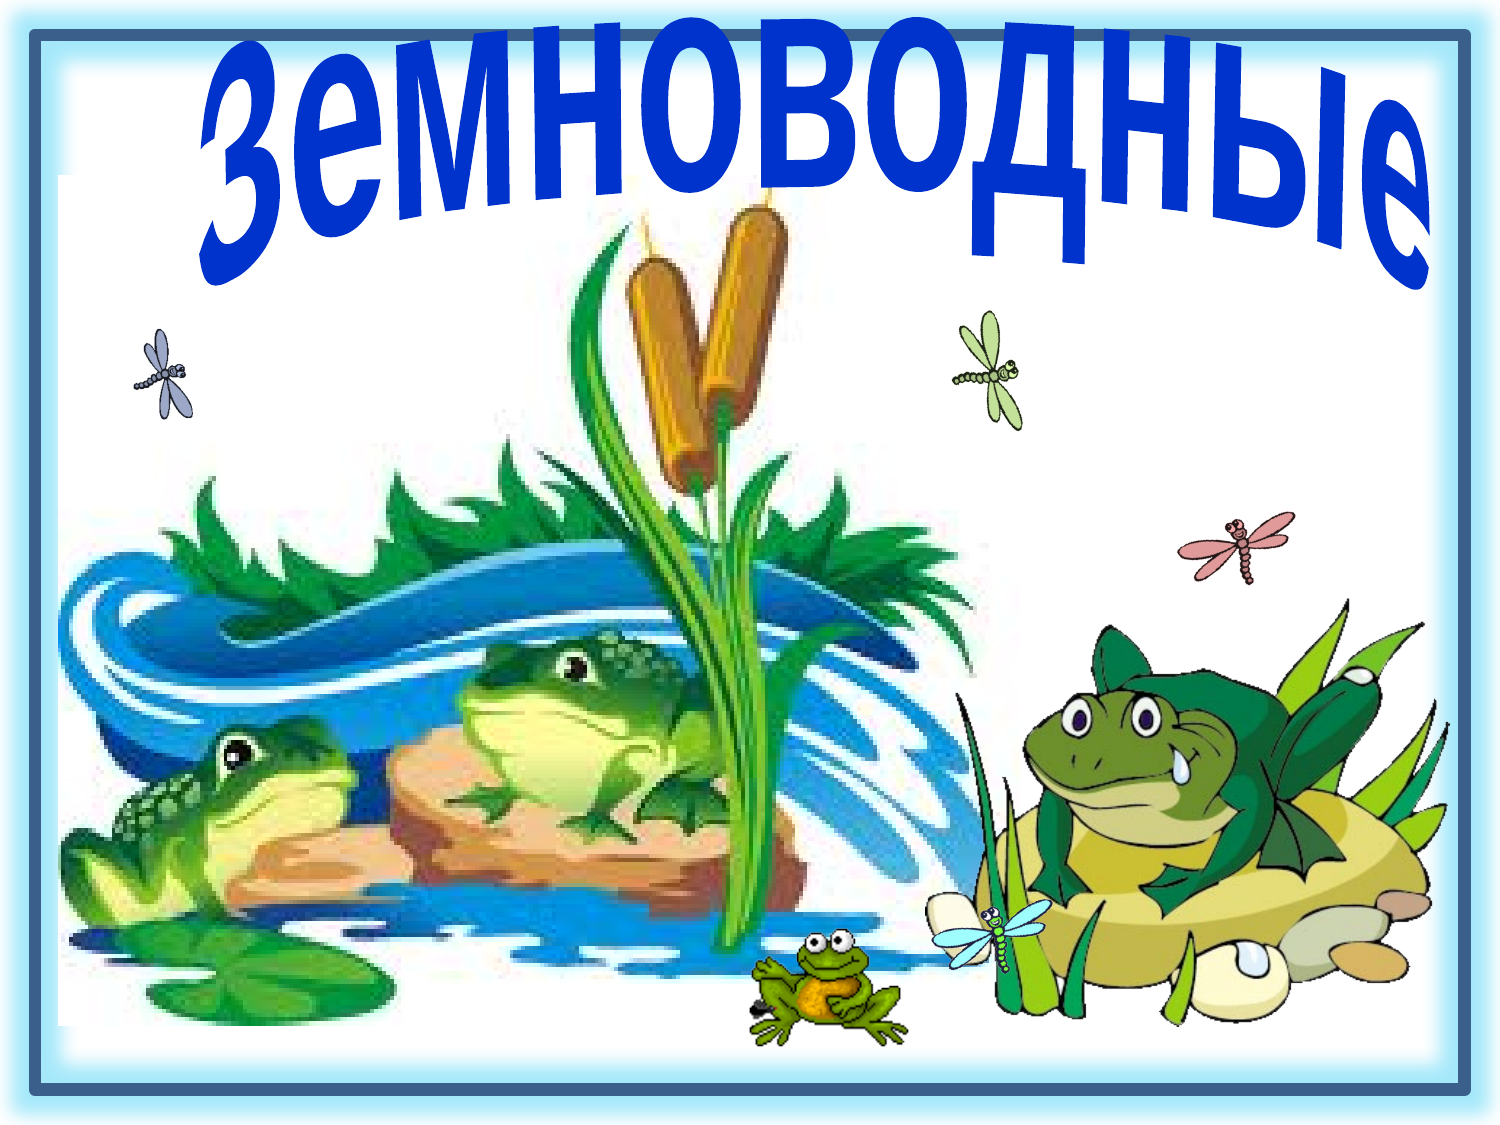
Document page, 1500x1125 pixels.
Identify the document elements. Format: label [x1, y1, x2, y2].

picture [1181, 509, 1306, 585]
picture [58, 175, 1450, 1052]
text_box [33, 33, 1467, 1092]
